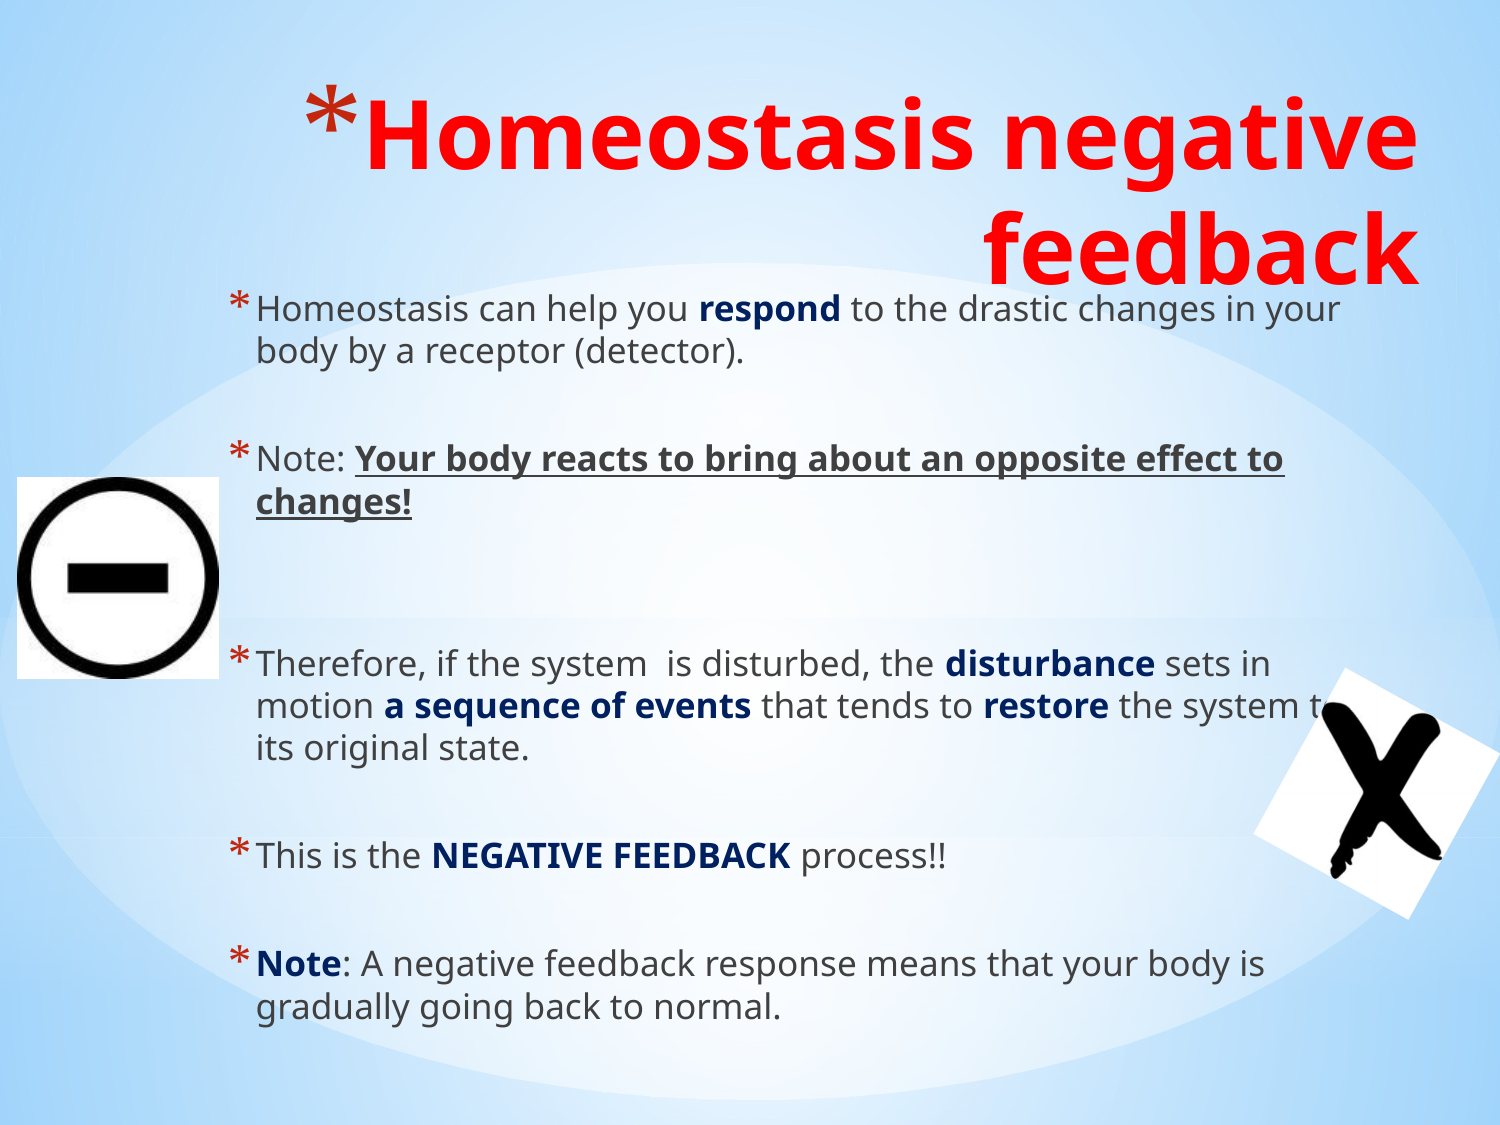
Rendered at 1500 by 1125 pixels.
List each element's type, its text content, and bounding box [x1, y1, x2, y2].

picture [17, 477, 219, 679]
picture [1254, 668, 1499, 919]
title Homeostasis negative feedback [88, 66, 1436, 254]
list Homeostasis can help you respond to the drastic changes in your body by a receptor (detector). Note: Your body reacts to bring about an opposite effect to changes! Therefore, if the system is disturbed, the disturbance sets in motion a sequence of events that tends to restore the system to its original state. This is the NEGATIVE FEEDBACK process!! Note: A negative feedback response means that your body is gradually going back to normal. [206, 278, 1365, 1035]
